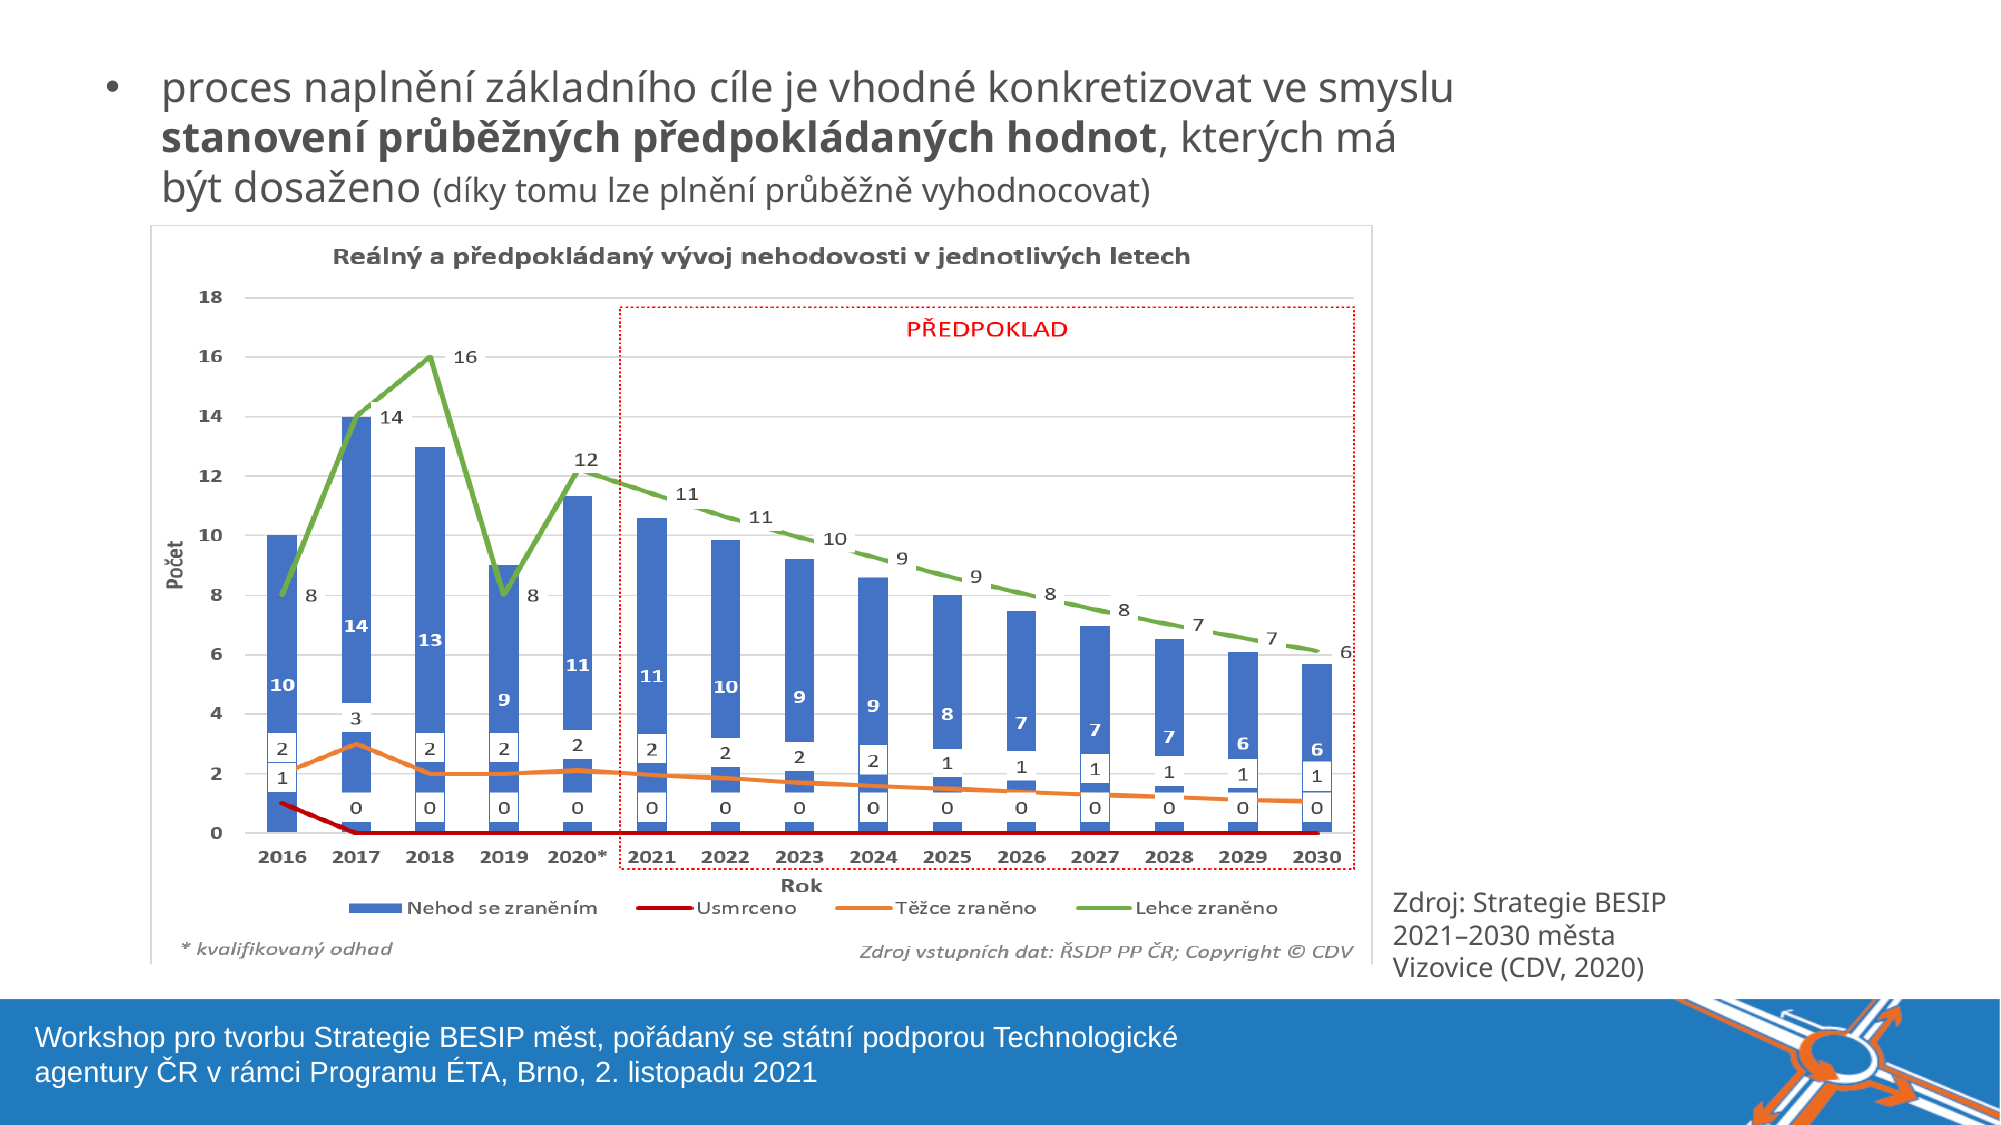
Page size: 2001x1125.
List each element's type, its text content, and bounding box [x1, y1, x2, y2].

text_box proces naplnění základního cíle je vhodné konkretizovat ve smyslu stanovení průběžných předpokládaných hodnot, kterých má být dosaženo (díky tomu lze plnění průběžně vyhodnocovat) [90, 53, 1482, 219]
picture [0, 999, 2000, 1125]
text_box Workshop pro tvorbu Strategie BESIP měst, pořádaný se státní podporou Technologické agentury ČR v rámci Programu ÉTA, Brno, 2. listopadu 2021 [19, 1011, 1245, 1097]
text_box Zdroj: Strategie BESIP 2021–2030 města Vizovice (CDV, 2020) [1377, 878, 1721, 991]
picture [146, 219, 1379, 965]
